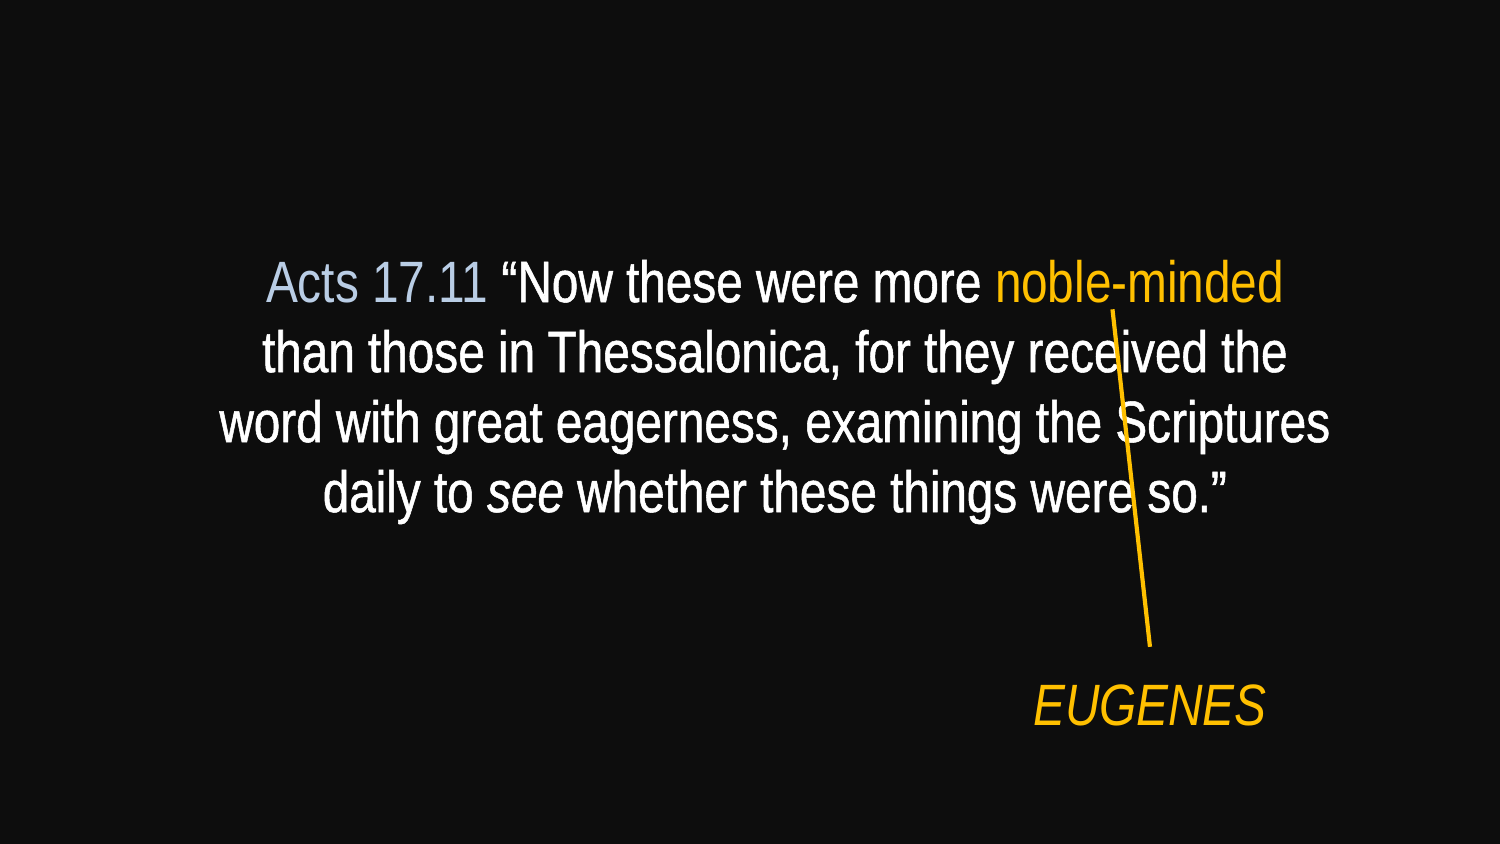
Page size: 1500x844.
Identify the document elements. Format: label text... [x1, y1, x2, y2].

text_box EUGENES [962, 659, 1338, 745]
text_box Acts 17.11 “Now these were more noble-minded than those in Thessalonica, for they received the word with great eagerness, examining the Scriptures daily to see whether these things were so.” [200, 236, 1350, 532]
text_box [1112, 309, 1151, 648]
